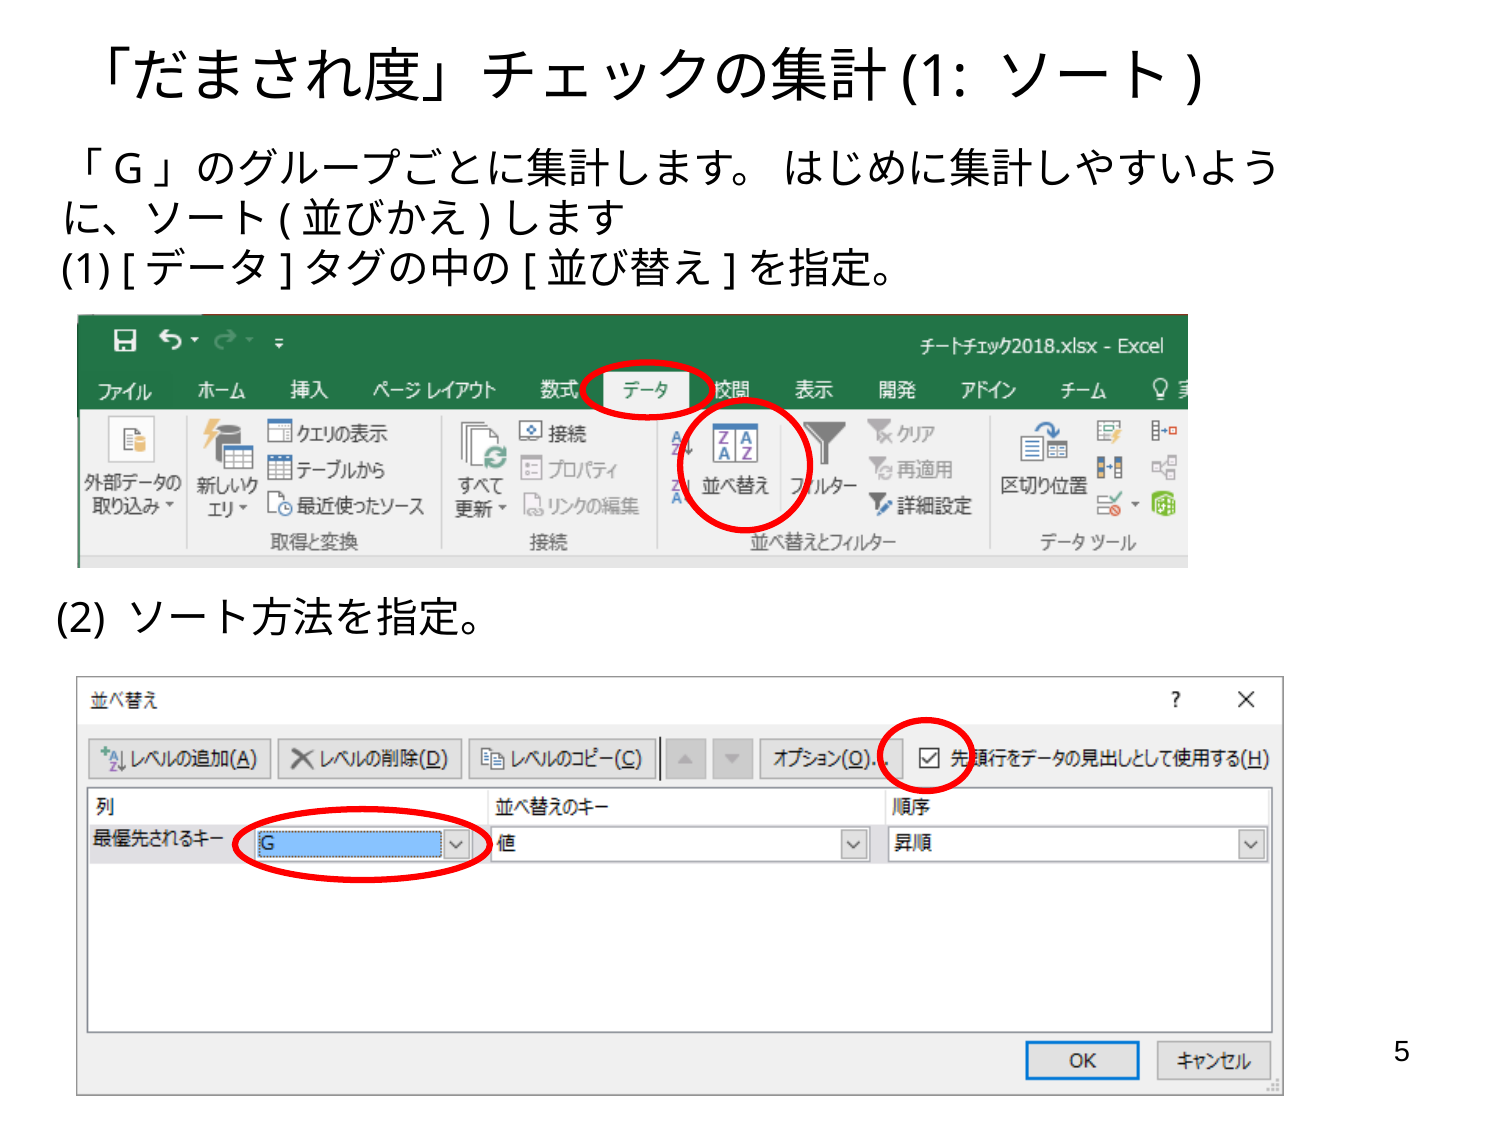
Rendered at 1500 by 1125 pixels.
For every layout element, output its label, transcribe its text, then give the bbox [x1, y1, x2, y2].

text_box 「G」のグループごとに集計します。 はじめに集計しやすいように、ソート(並びかえ)します (1) [データ]タグの中の[並び替え]を指定。 [46, 134, 1379, 300]
picture [76, 676, 1284, 1096]
slide_number 5 [1074, 1024, 1425, 1103]
text_box (2) ソート方法を指定。 [41, 583, 1374, 648]
picture [76, 314, 1188, 568]
text_box 「だまされ度」チェックの集計(1: ソート) [58, 30, 1357, 116]
